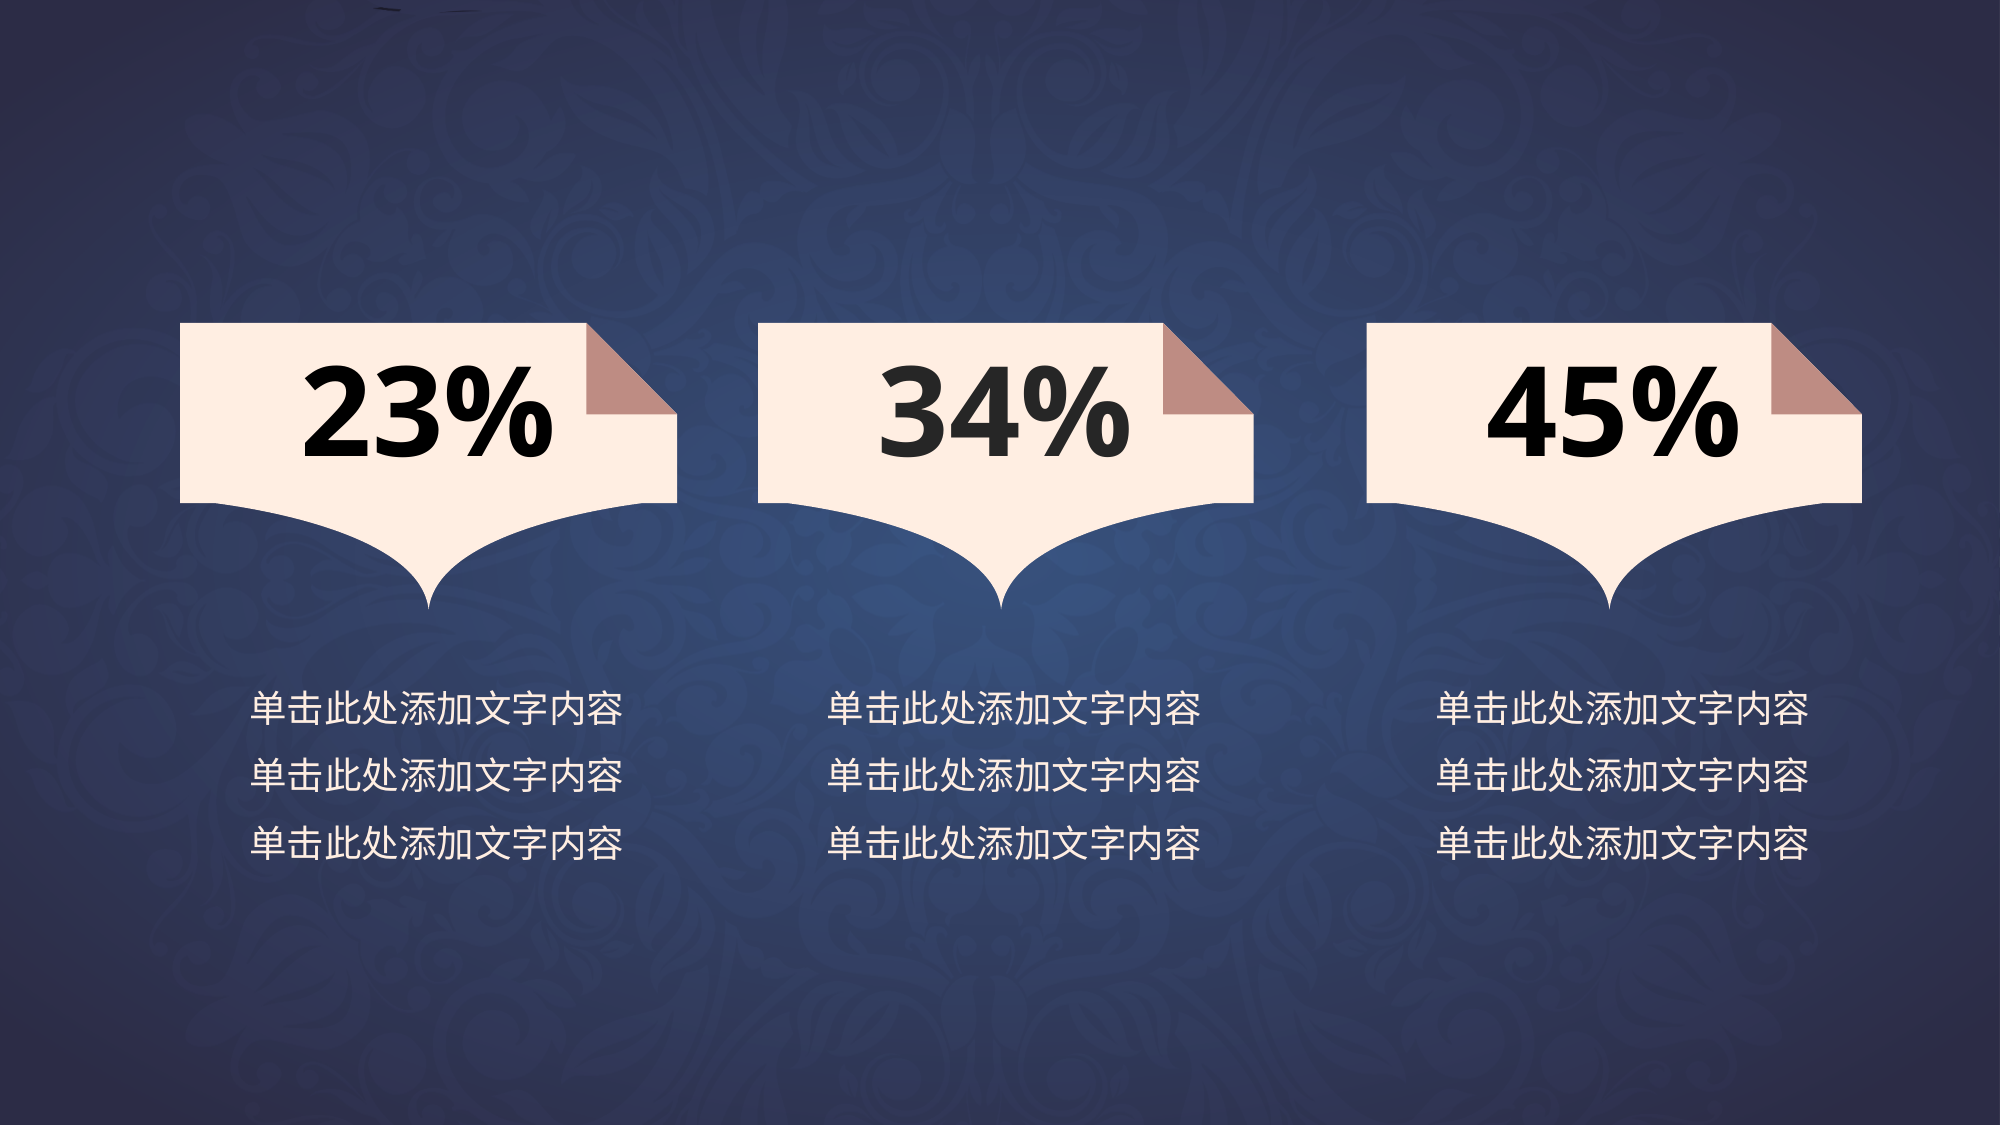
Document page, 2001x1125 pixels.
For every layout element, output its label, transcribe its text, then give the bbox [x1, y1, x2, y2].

text_box 单击此处添加文字内容 单击此处添加文字内容 单击此处添加文字内容 [234, 655, 639, 873]
text_box 单击此处添加文字内容 单击此处添加文字内容 单击此处添加文字内容 [811, 655, 1217, 873]
text_box 单击此处添加文字内容 单击此处添加文字内容 单击此处添加文字内容 [1420, 655, 1825, 873]
picture [0, 0, 2000, 1125]
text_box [1366, 322, 1862, 610]
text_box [757, 322, 1254, 610]
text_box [180, 322, 678, 610]
